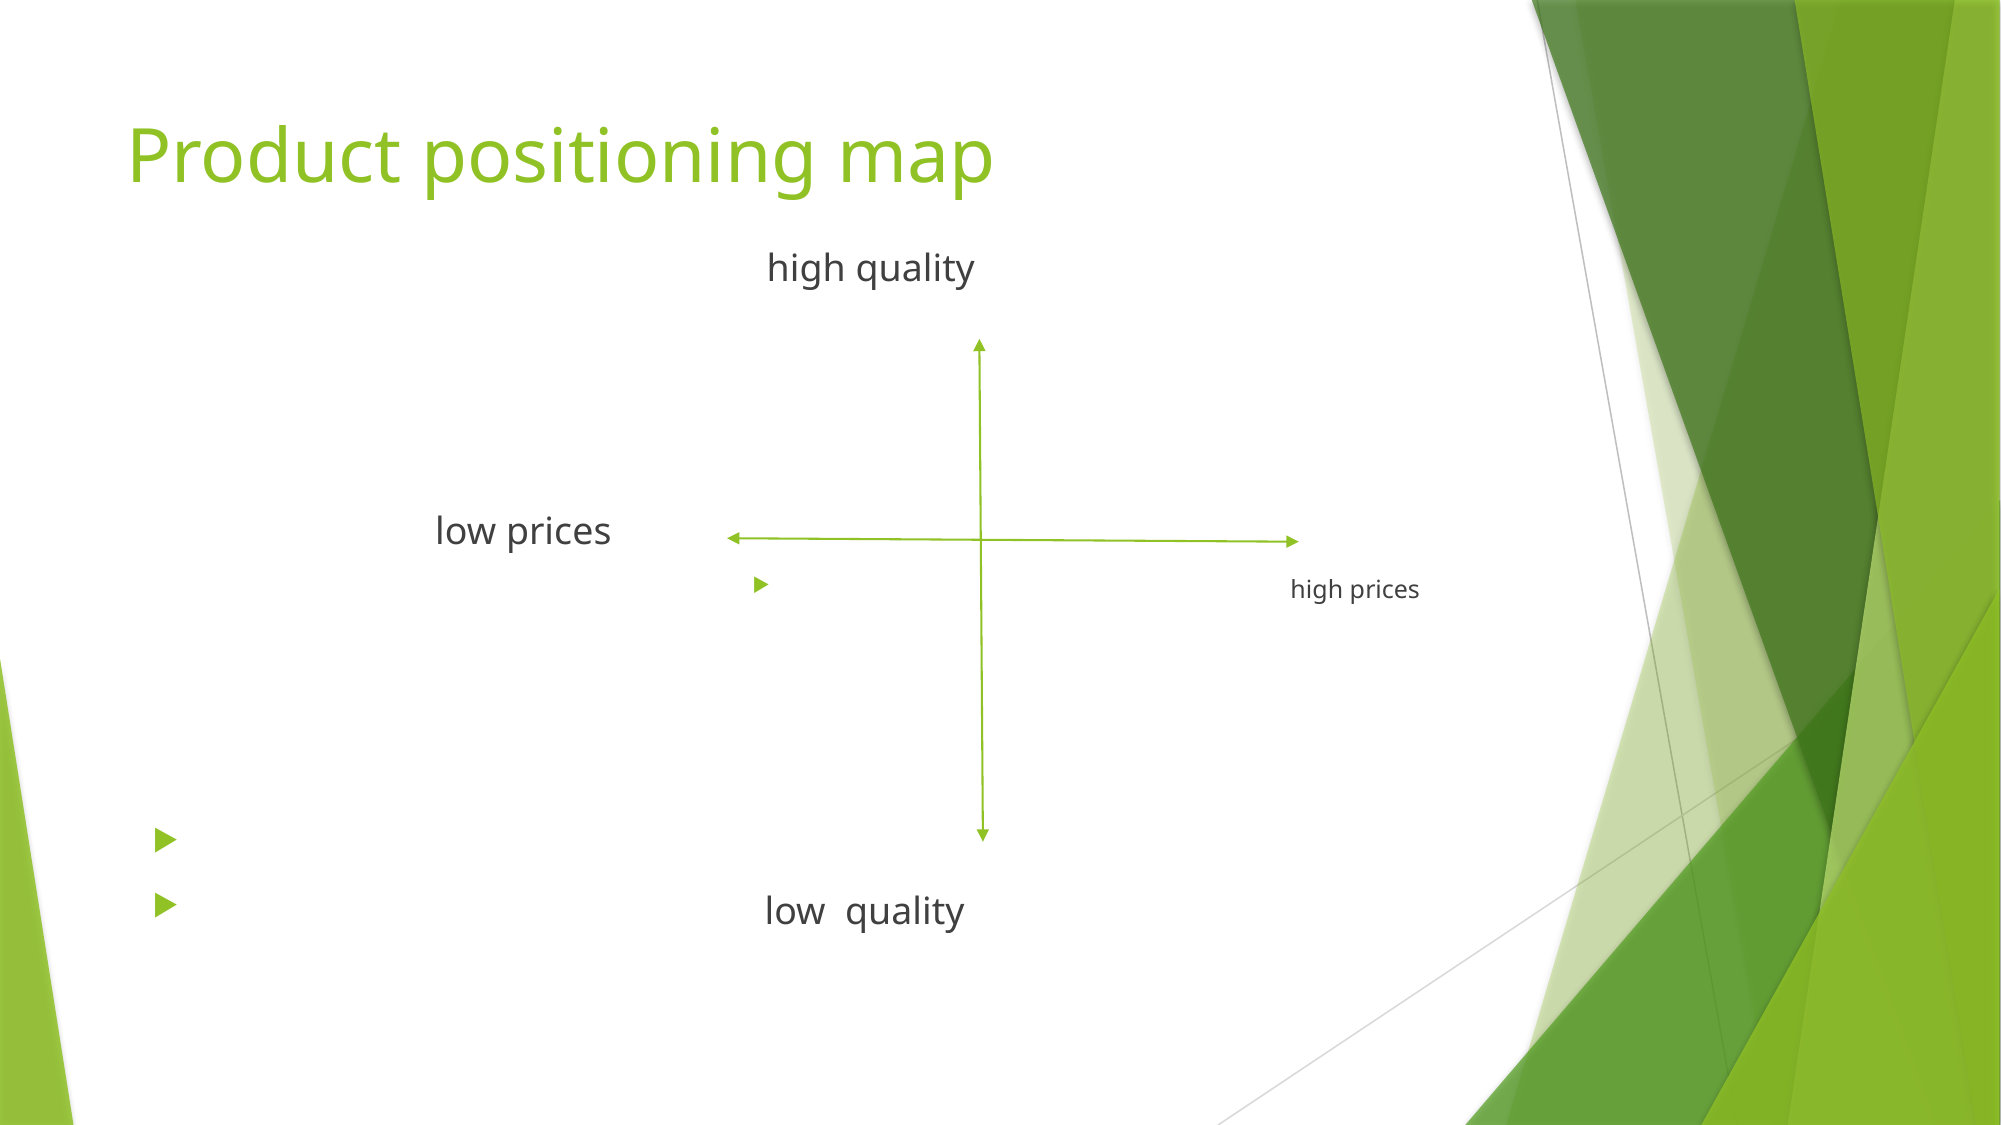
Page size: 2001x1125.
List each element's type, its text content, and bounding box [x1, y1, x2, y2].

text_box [726, 537, 974, 543]
list high quality low prices high prices low quality [137, 236, 1863, 1014]
title Product positioning map [111, 99, 1522, 317]
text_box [978, 338, 984, 843]
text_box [988, 537, 1300, 543]
